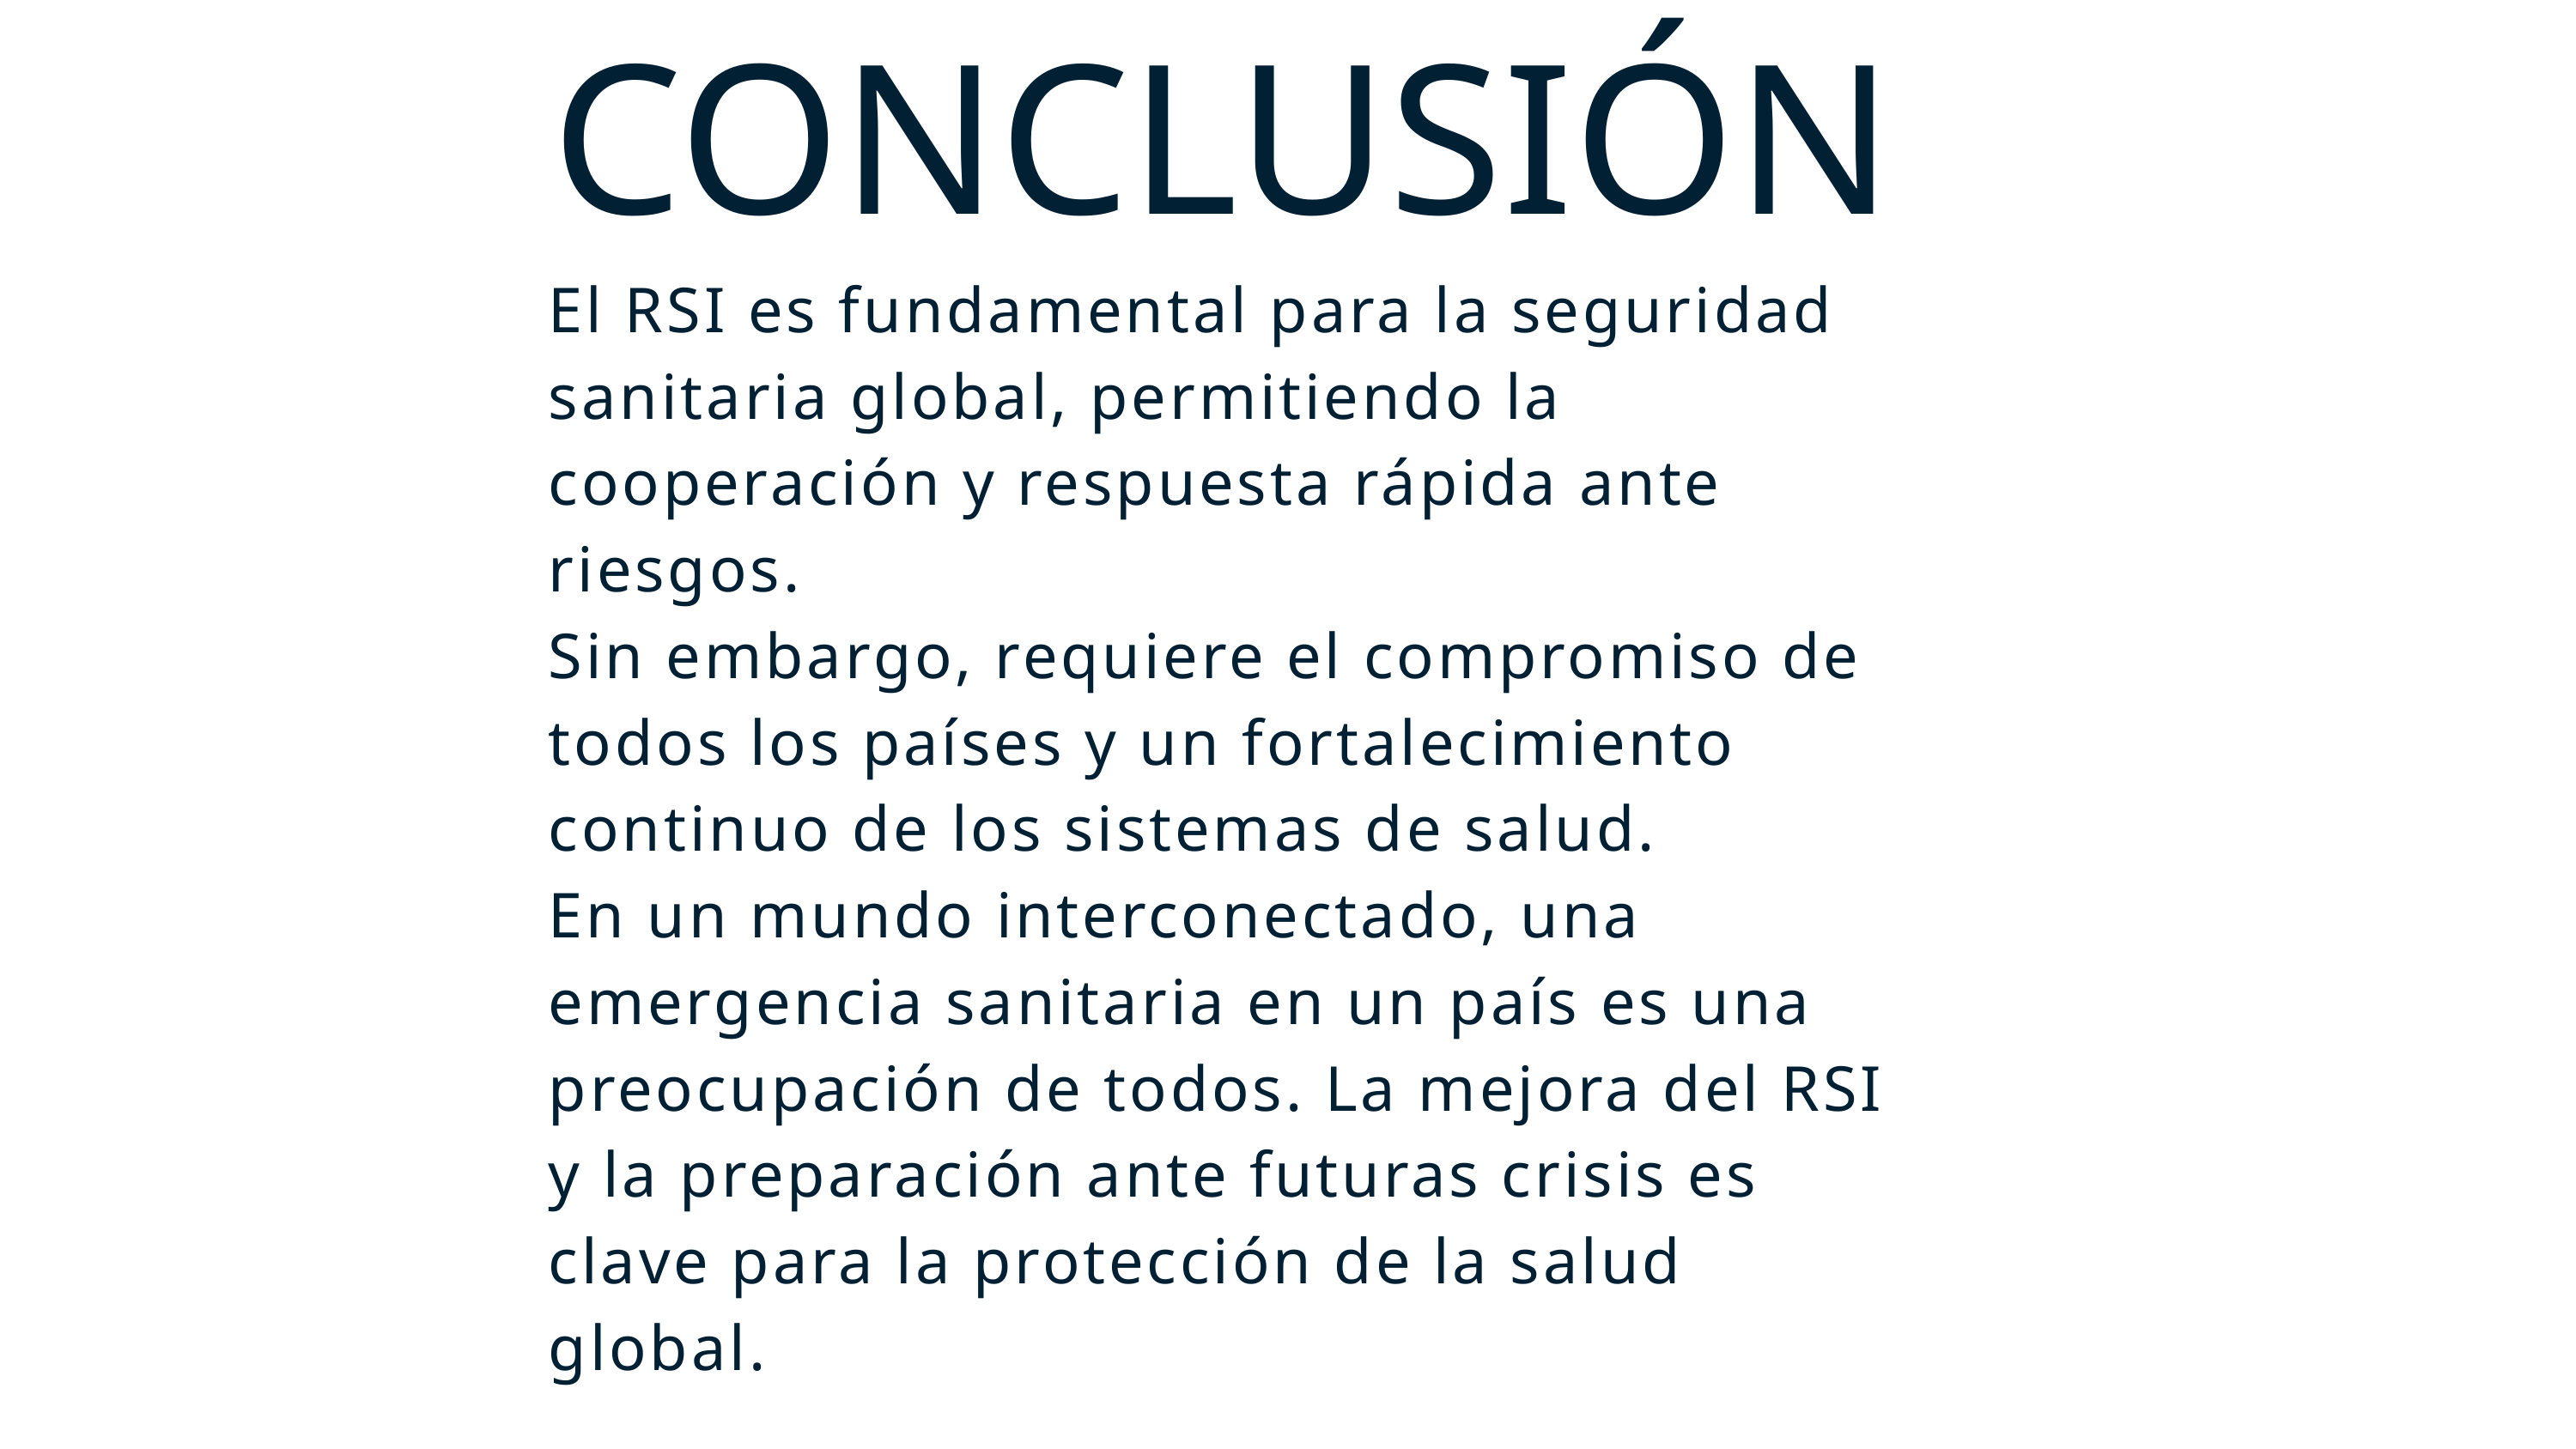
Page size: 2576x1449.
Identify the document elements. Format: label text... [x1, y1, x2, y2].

text_box El RSI es fundamental para la seguridad sanitaria global, permitiendo la cooperación y respuesta rápida ante riesgos. Sin embargo, requiere el compromiso de todos los países y un fortalecimiento continuo de los sistemas de salud. En un mundo interconectado, una emergencia sanitaria en un país es una preocupación de todos. La mejora del RSI y la preparación ante futuras crisis es clave para la protección de la salud global. [549, 258, 1921, 1383]
text_box CONCLUSIÓN [524, 64, 1921, 257]
